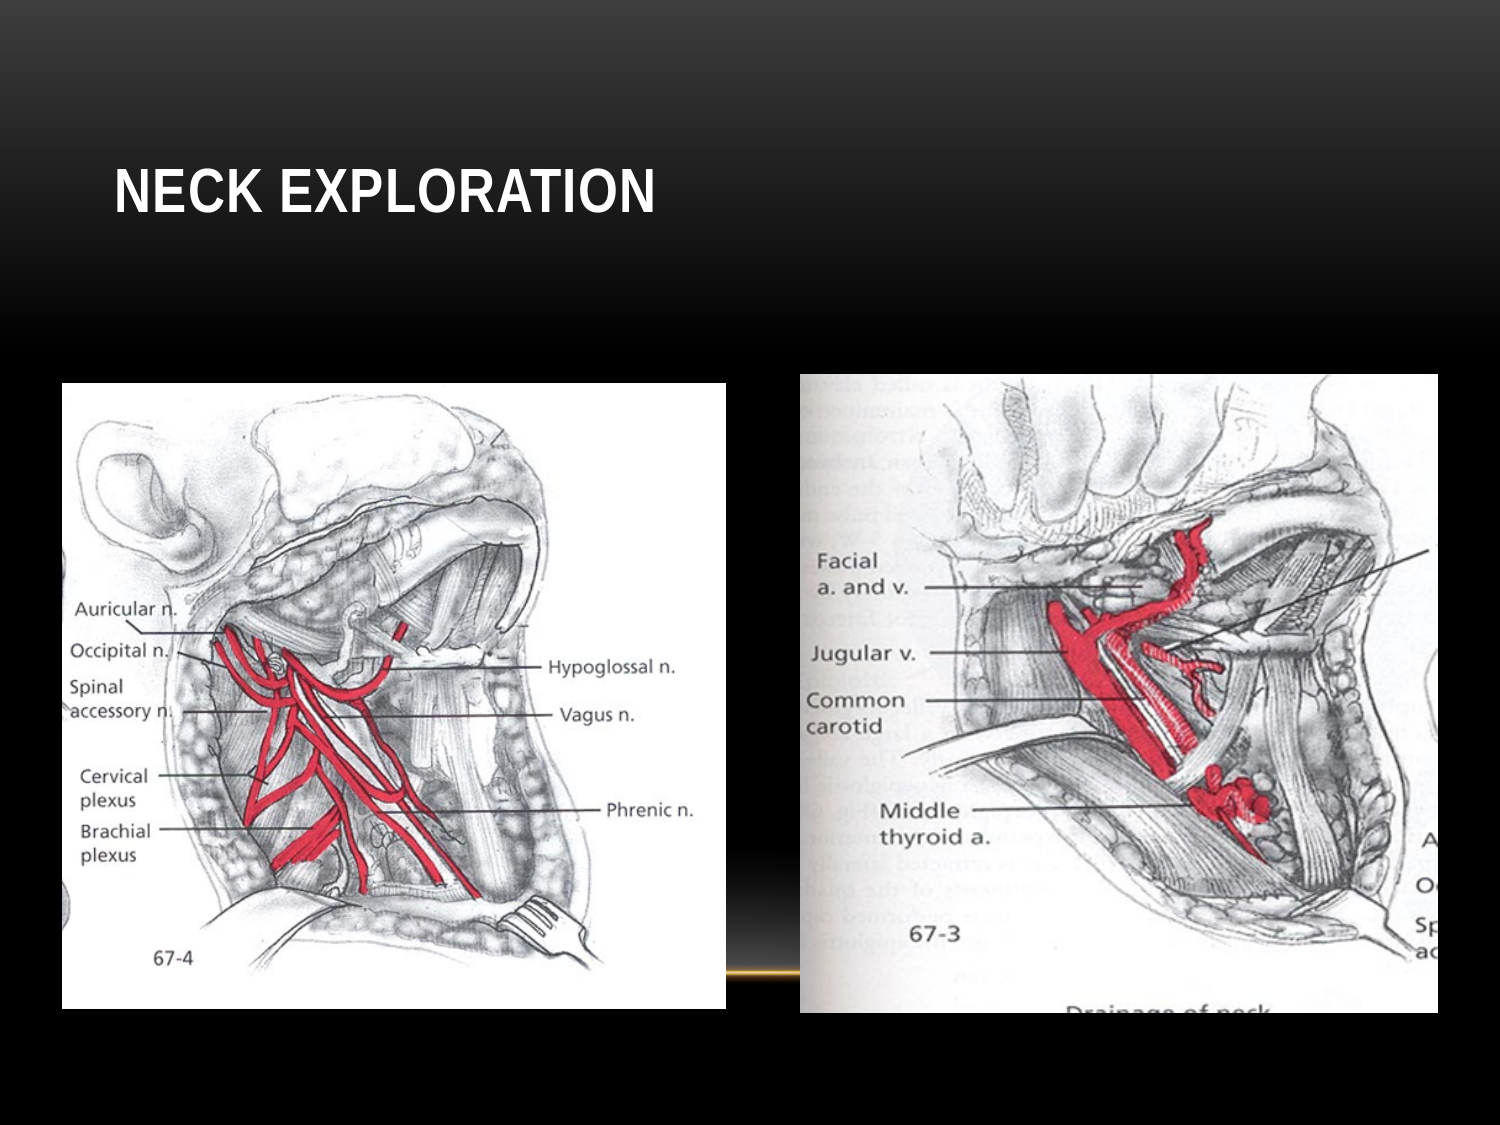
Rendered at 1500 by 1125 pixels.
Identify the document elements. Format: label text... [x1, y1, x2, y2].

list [62, 382, 726, 1009]
title Neck exploration [99, 45, 1400, 233]
picture [0, 0, 1500, 1125]
